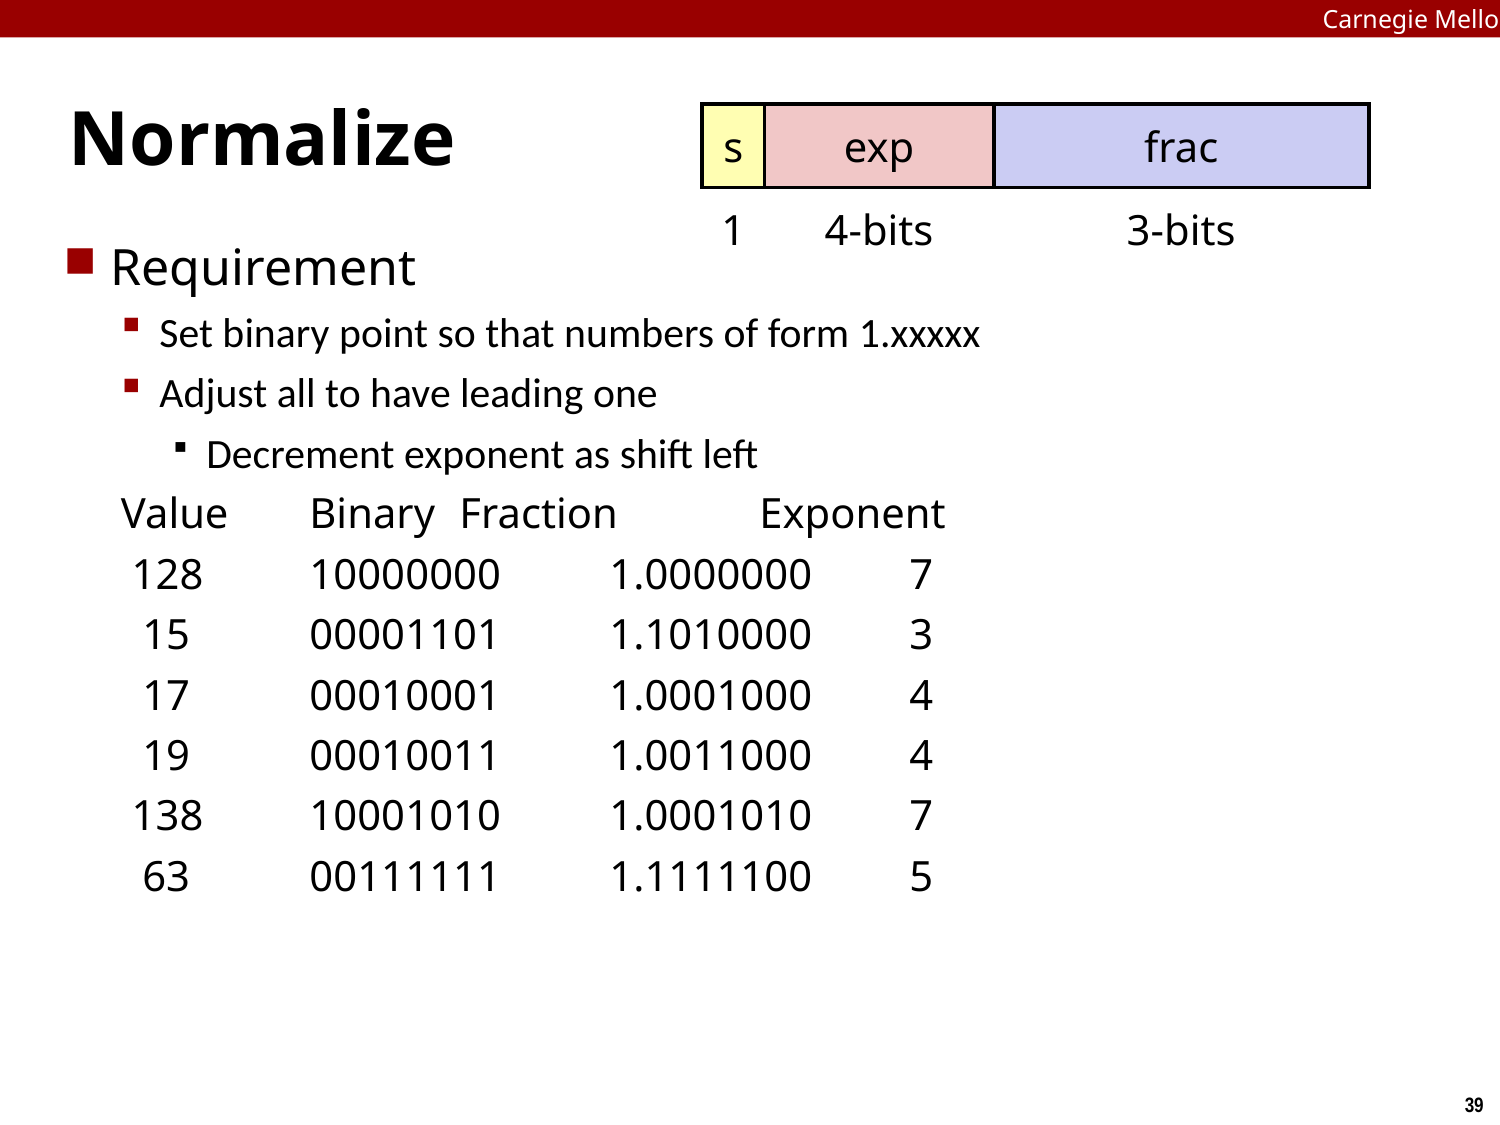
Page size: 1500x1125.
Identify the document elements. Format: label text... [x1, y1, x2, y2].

text_box Carnegie Mellon [1322, 3, 1500, 33]
table_header frac [996, 106, 1367, 186]
text_box [0, 0, 1500, 38]
list Requirement Set binary point so that numbers of form 1.xxxxx Adjust all to have leading one Decrement exponent as shift left Value Binary Fraction Exponent 128 10000000 1.0000000 7 15 00001101 1.1010000 3 17 00010001 1.0001000 4 19 00010011 1.0011000 4 138 10001010 1.0001010 7 63 00111111 1.1111100 5 [62, 228, 1438, 1122]
table_header s [704, 106, 763, 186]
table_cell 4-bits [765, 189, 994, 271]
title Normalize [62, 41, 1438, 228]
table_cell 3-bits [994, 189, 1369, 271]
table_header exp [766, 106, 992, 186]
table_cell 1 [702, 189, 765, 271]
